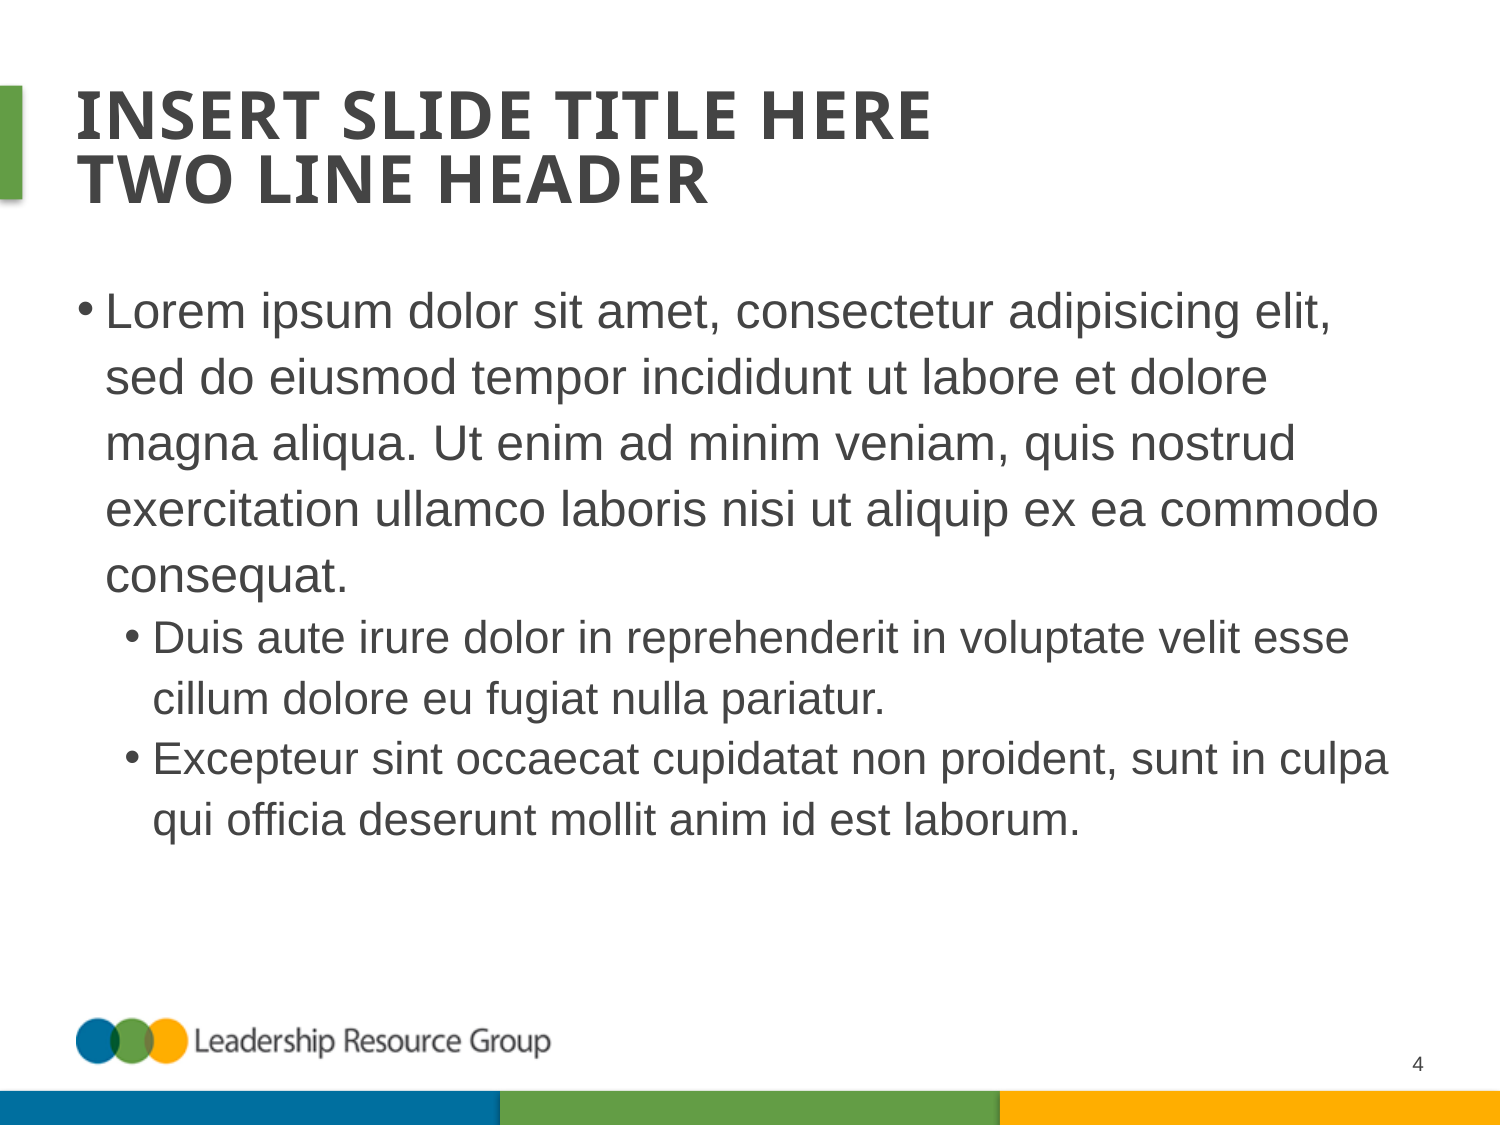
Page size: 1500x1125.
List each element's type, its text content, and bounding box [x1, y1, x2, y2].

picture [76, 1013, 577, 1067]
title Insert Slide Title HERE TWO LINE HEADER [76, 77, 1423, 224]
list Lorem ipsum dolor sit amet, consectetur adipisicing elit, sed do eiusmod tempor incididunt ut labore et dolore magna aliqua. Ut enim ad minim veniam, quis nostrud exercitation ullamco laboris nisi ut aliquip ex ea commodo consequat. Duis aute irure dolor in reprehenderit in voluptate velit esse cillum dolore eu fugiat nulla pariatur. Excepteur sint occaecat cupidatat non proident, sunt in culpa qui officia deserunt mollit anim id est laborum. [76, 272, 1423, 937]
